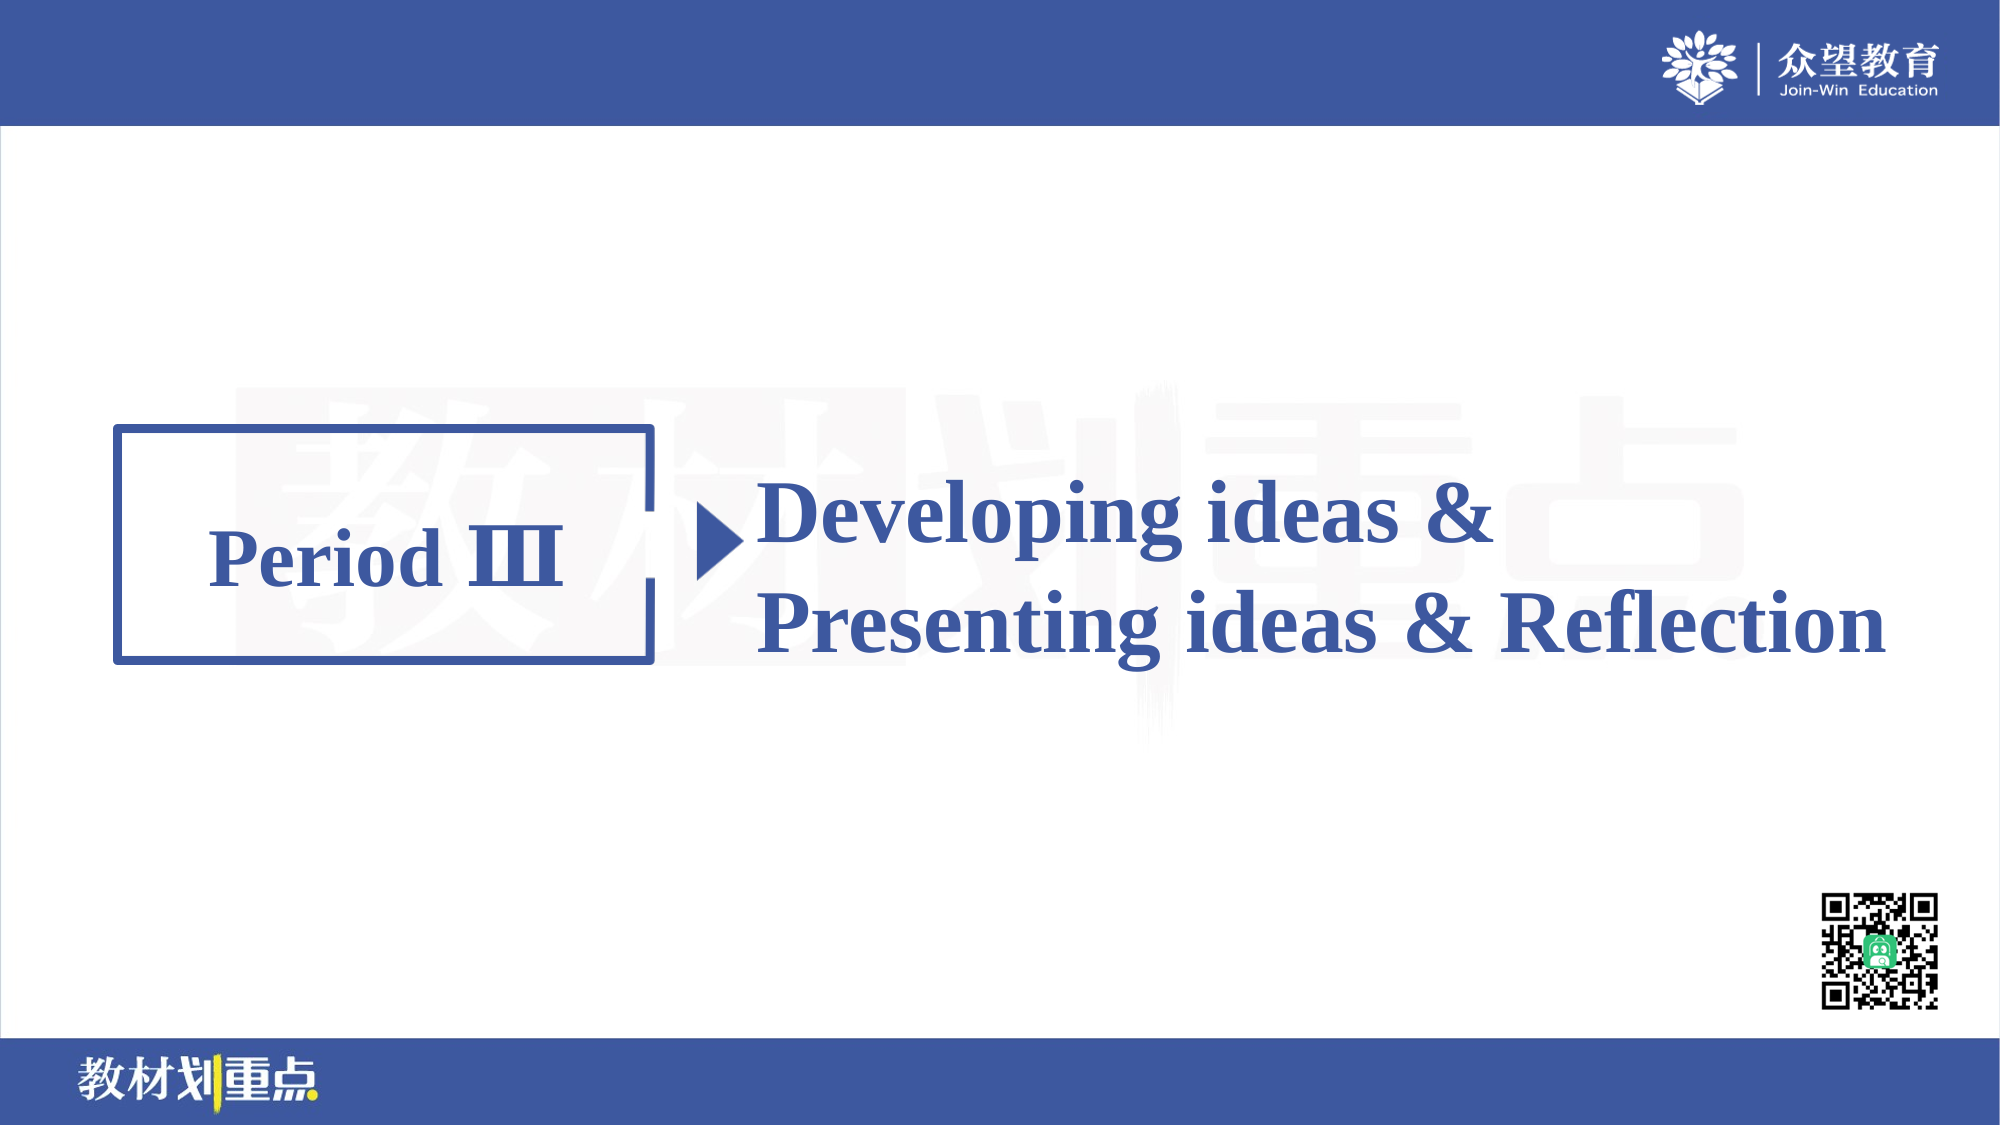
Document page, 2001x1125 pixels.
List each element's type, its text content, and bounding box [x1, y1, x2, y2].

picture [0, 0, 2000, 1125]
text_box Developing ideas & Presenting ideas & Reflection [755, 416, 1982, 705]
text_box Period Ⅲ [130, 433, 645, 669]
